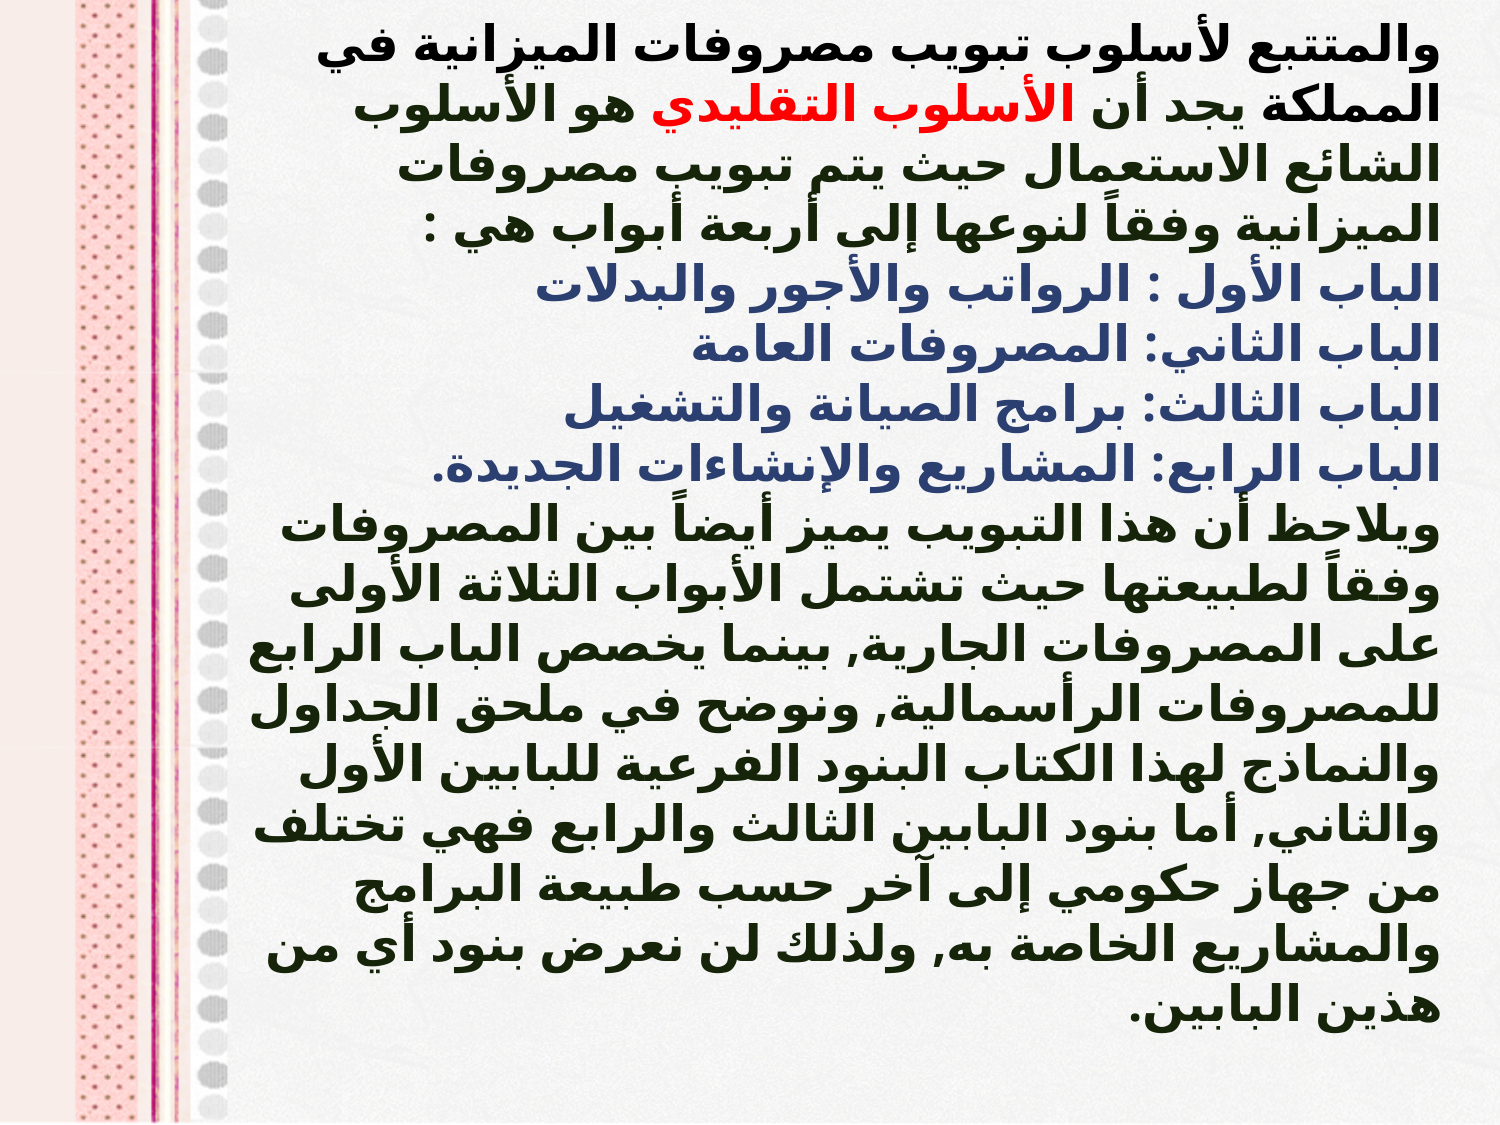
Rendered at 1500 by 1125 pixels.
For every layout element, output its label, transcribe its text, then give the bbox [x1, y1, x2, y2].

picture [0, 0, 1500, 1125]
text_box والمتتبع لأسلوب تبويب مصروفات الميزانية في المملكة يجد أن الأسلوب التقليدي هو الأسلوب الشائع الاستعمال حيث يتم تبويب مصروفات الميزانية وفقاً لنوعها إلى أربعة أبواب هي : الباب الأول : الرواتب والأجور والبدلات الباب الثاني: المصروفات العامة الباب الثالث: برامج الصيانة والتشغيل الباب الرابع: المشاريع والإنشاءات الجديدة. ويلاحظ أن هذا التبويب يميز أيضاً بين المصروفات وفقاً لطبيعتها حيث تشتمل الأبواب الثلاثة الأولى على المصروفات الجارية, بينما يخصص الباب الرابع للمصروفات الرأسمالية, ونوضح في ملحق الجداول والنماذج لهذا الكتاب البنود الفرعية للبابين الأول والثاني, أما بنود البابين الثالث والرابع فهي تختلف من جهاز حكومي إلى آخر حسب طبيعة البرامج والمشاريع الخاصة به, ولذلك لن نعرض بنود أي من هذين البابين. [191, 31, 1468, 1011]
